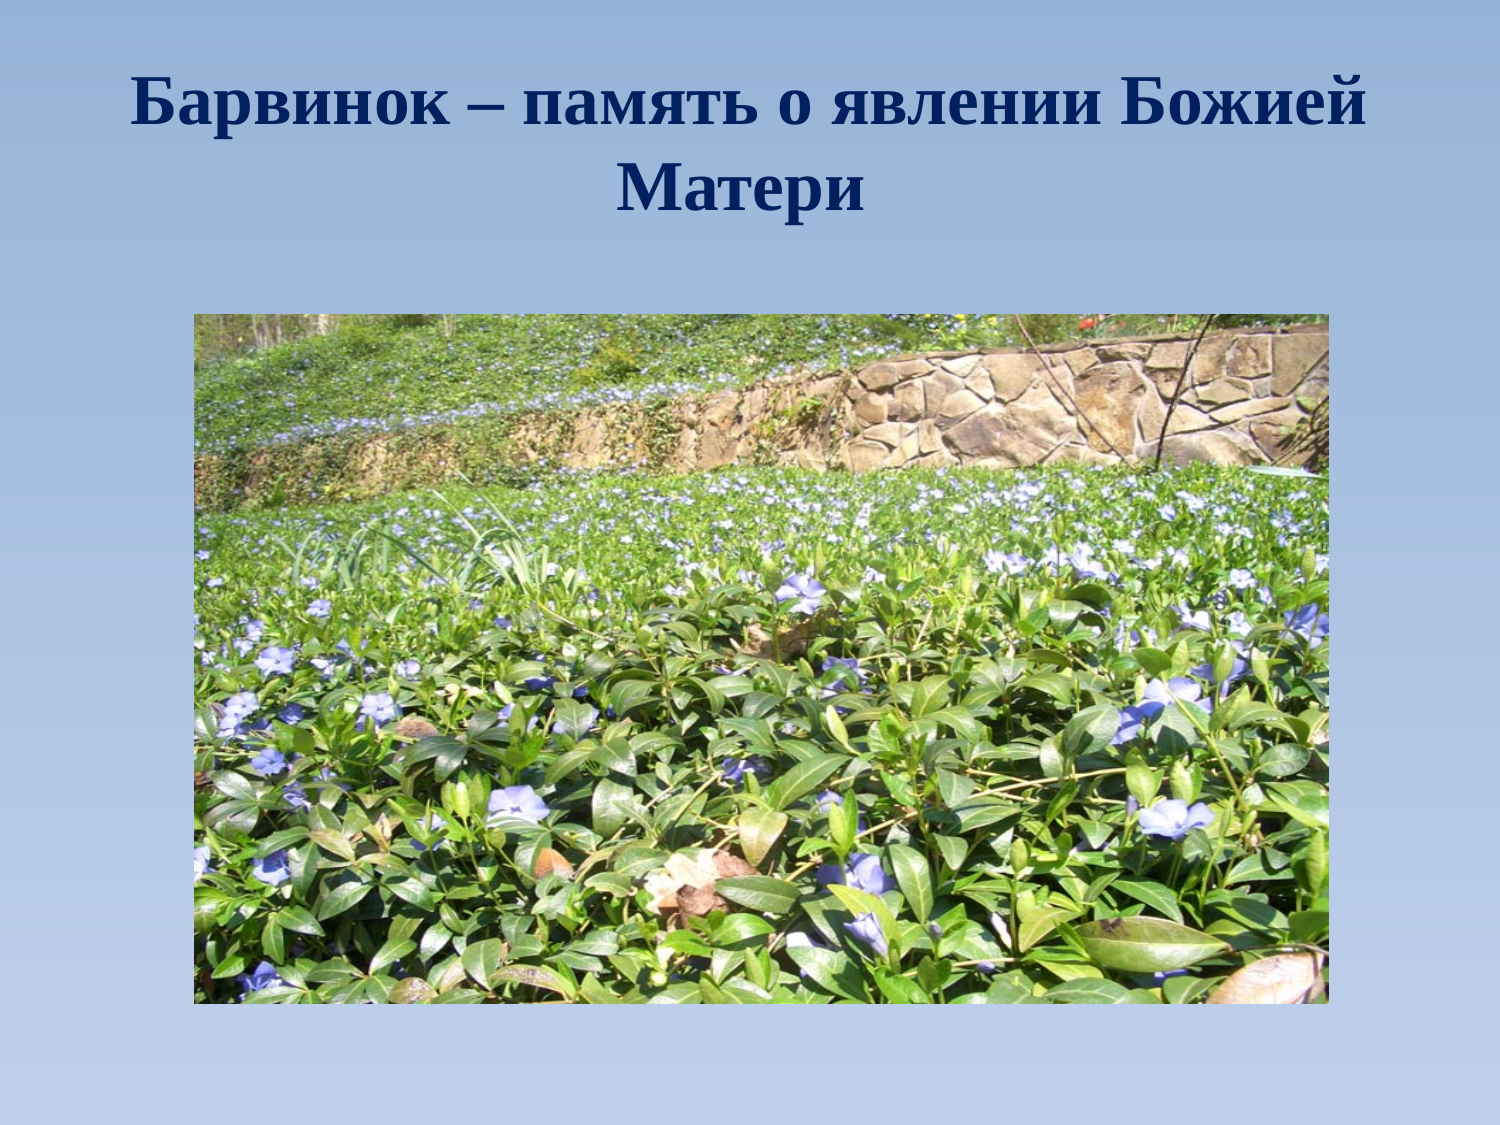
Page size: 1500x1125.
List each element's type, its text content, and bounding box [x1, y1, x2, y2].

title Барвинок – память о явлении Божией Матери [75, 45, 1425, 233]
picture [194, 314, 1329, 1005]
